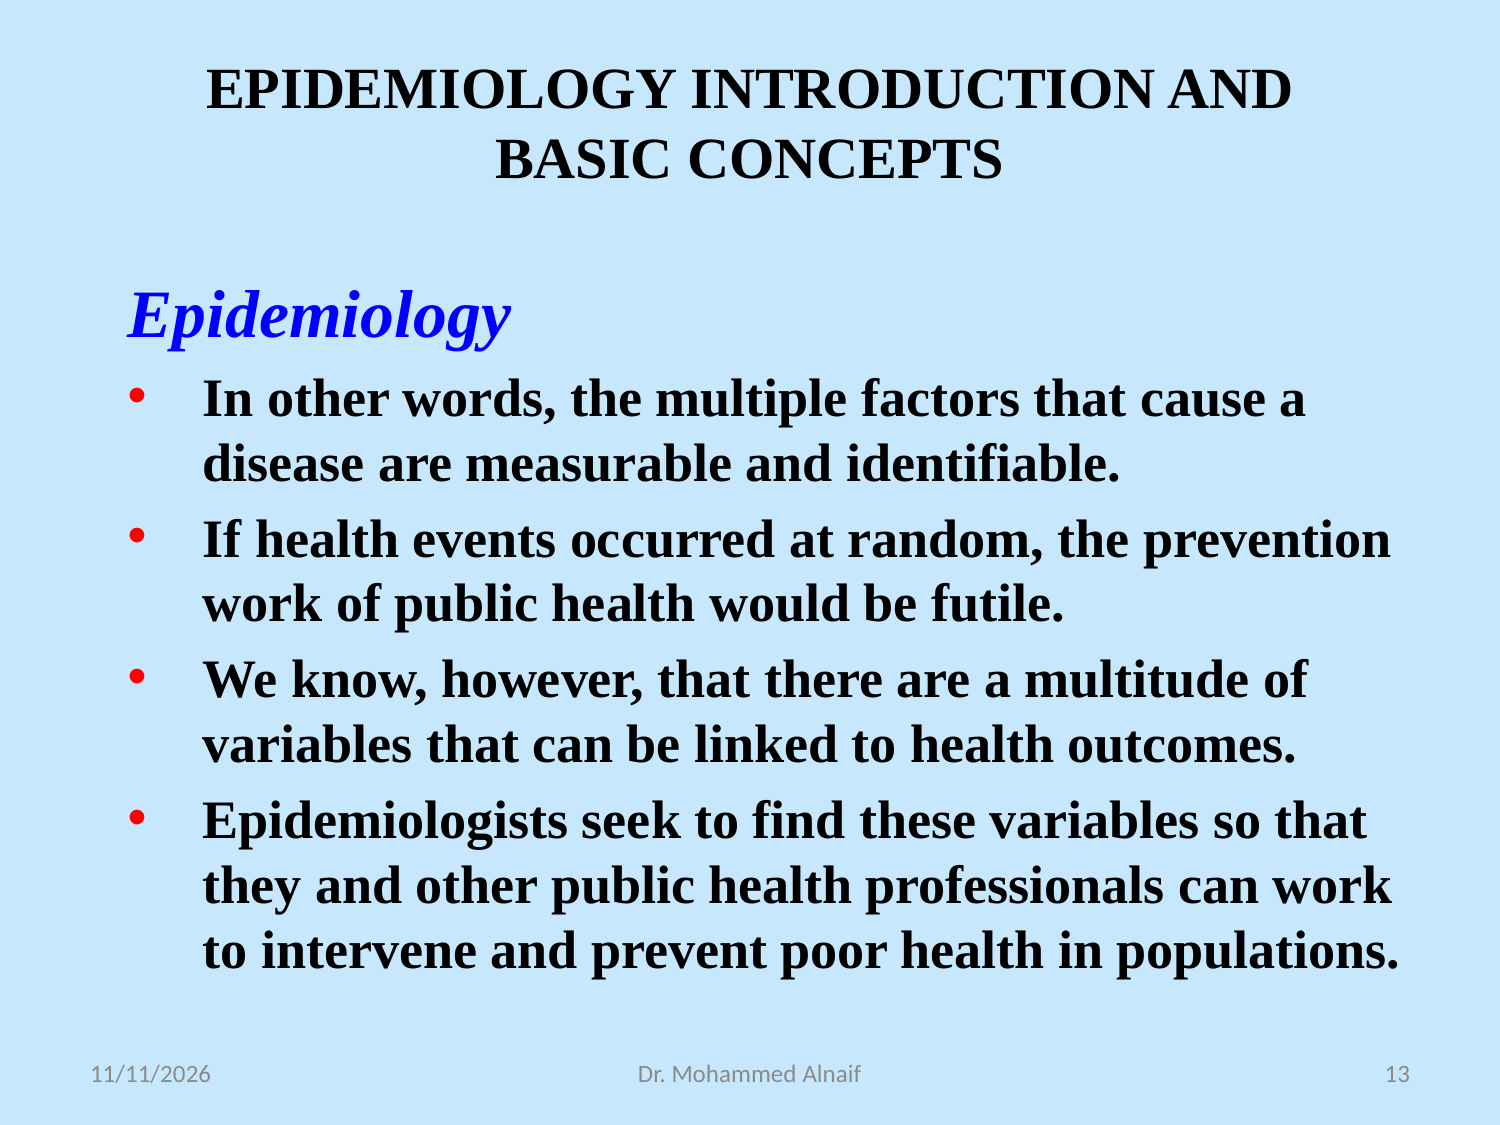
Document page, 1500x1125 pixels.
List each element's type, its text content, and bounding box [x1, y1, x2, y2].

slide_number 13 [1074, 1042, 1425, 1103]
footer Dr. Mohammed Alnaif [512, 1042, 988, 1103]
subtitle Epidemiology In other words, the multiple factors that cause a disease are measurable and identifiable. If health events occurred at random, the prevention work of public health would be futile. We know, however, that there are a multitude of variables that can be linked to health outcomes. Epidemiologists seek to find these variables so that they and other public health professionals can work to intervene and prevent poor health in populations. [112, 262, 1425, 1025]
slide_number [75, 1042, 425, 1103]
title EPIDEMIOLOGY INTRODUCTION AND BASIC CONCEPTS [112, 66, 1388, 175]
